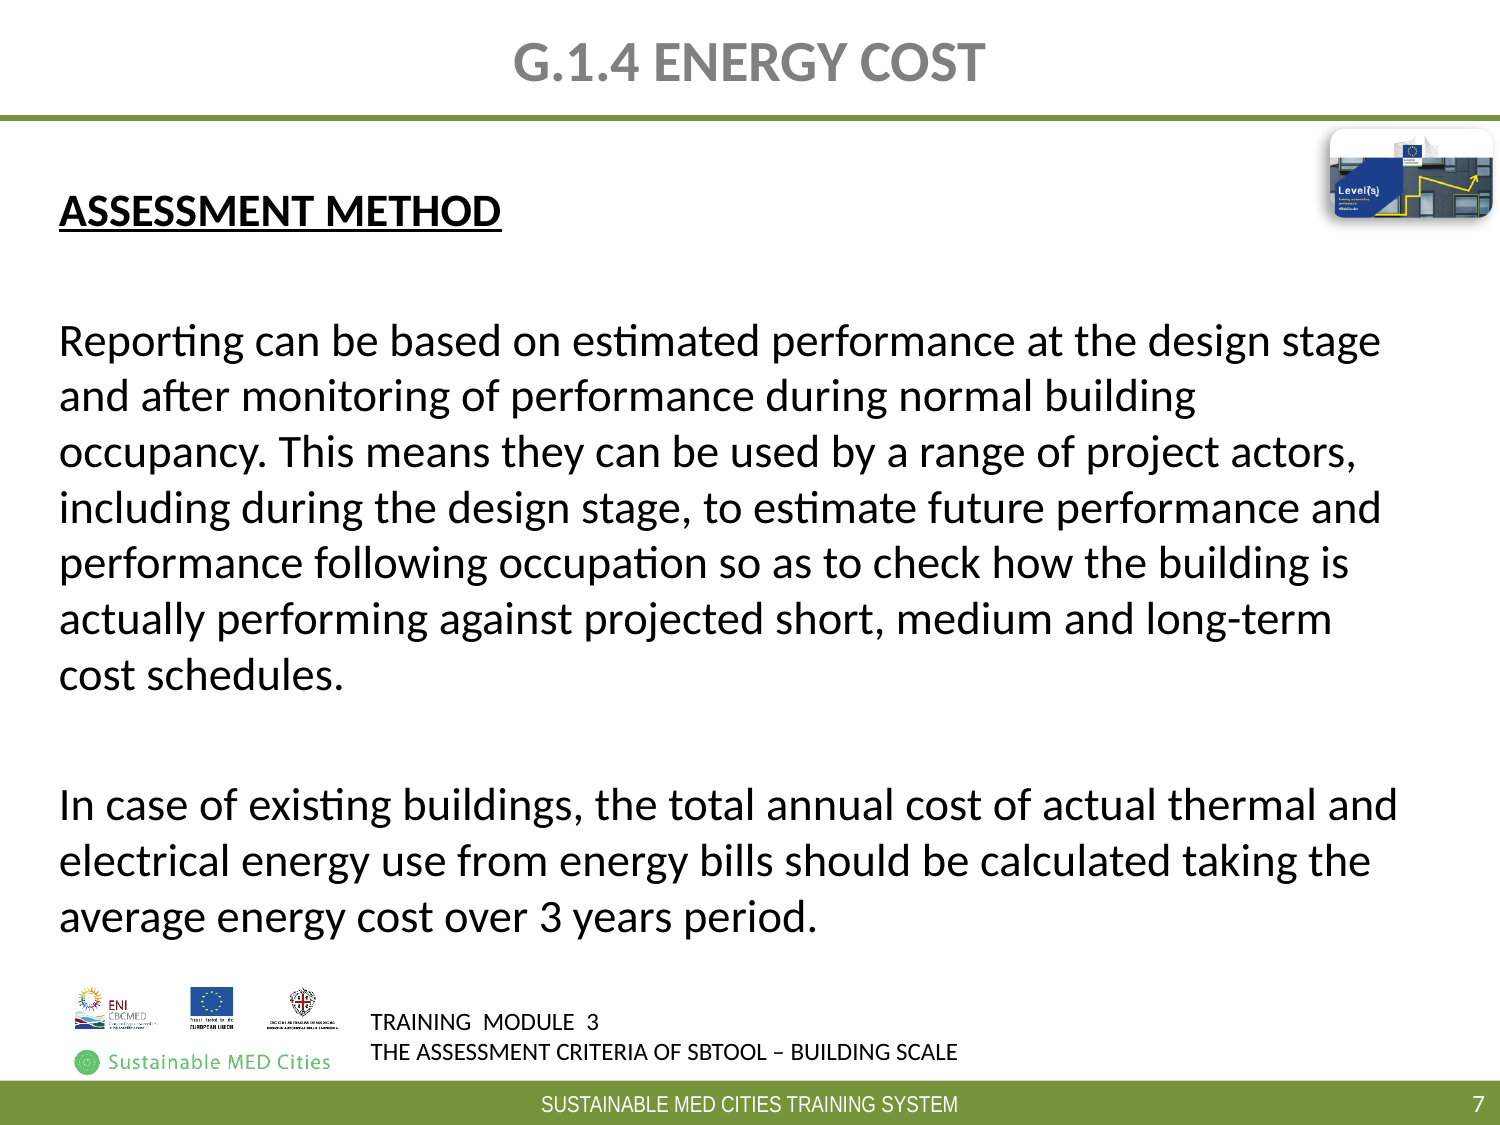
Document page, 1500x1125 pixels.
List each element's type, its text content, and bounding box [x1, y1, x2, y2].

picture [1329, 128, 1493, 218]
title G.1.4 ENERGY COST [0, 0, 1500, 117]
picture [62, 978, 356, 1080]
slide_number 7 [1149, 1080, 1500, 1125]
list ASSESSMENT METHOD Reporting can be based on estimated performance at the design stage and after monitoring of performance during normal building occupancy. This means they can be used by a range of project actors, including during the design stage, to estimate future performance and performance following occupation so as to check how the building is actually performing against projected short, medium and long-term cost schedules. In case of existing buildings, the total annual cost of actual thermal and electrical energy use from energy bills should be calculated taking the average energy cost over 3 years period. [43, 172, 1425, 952]
